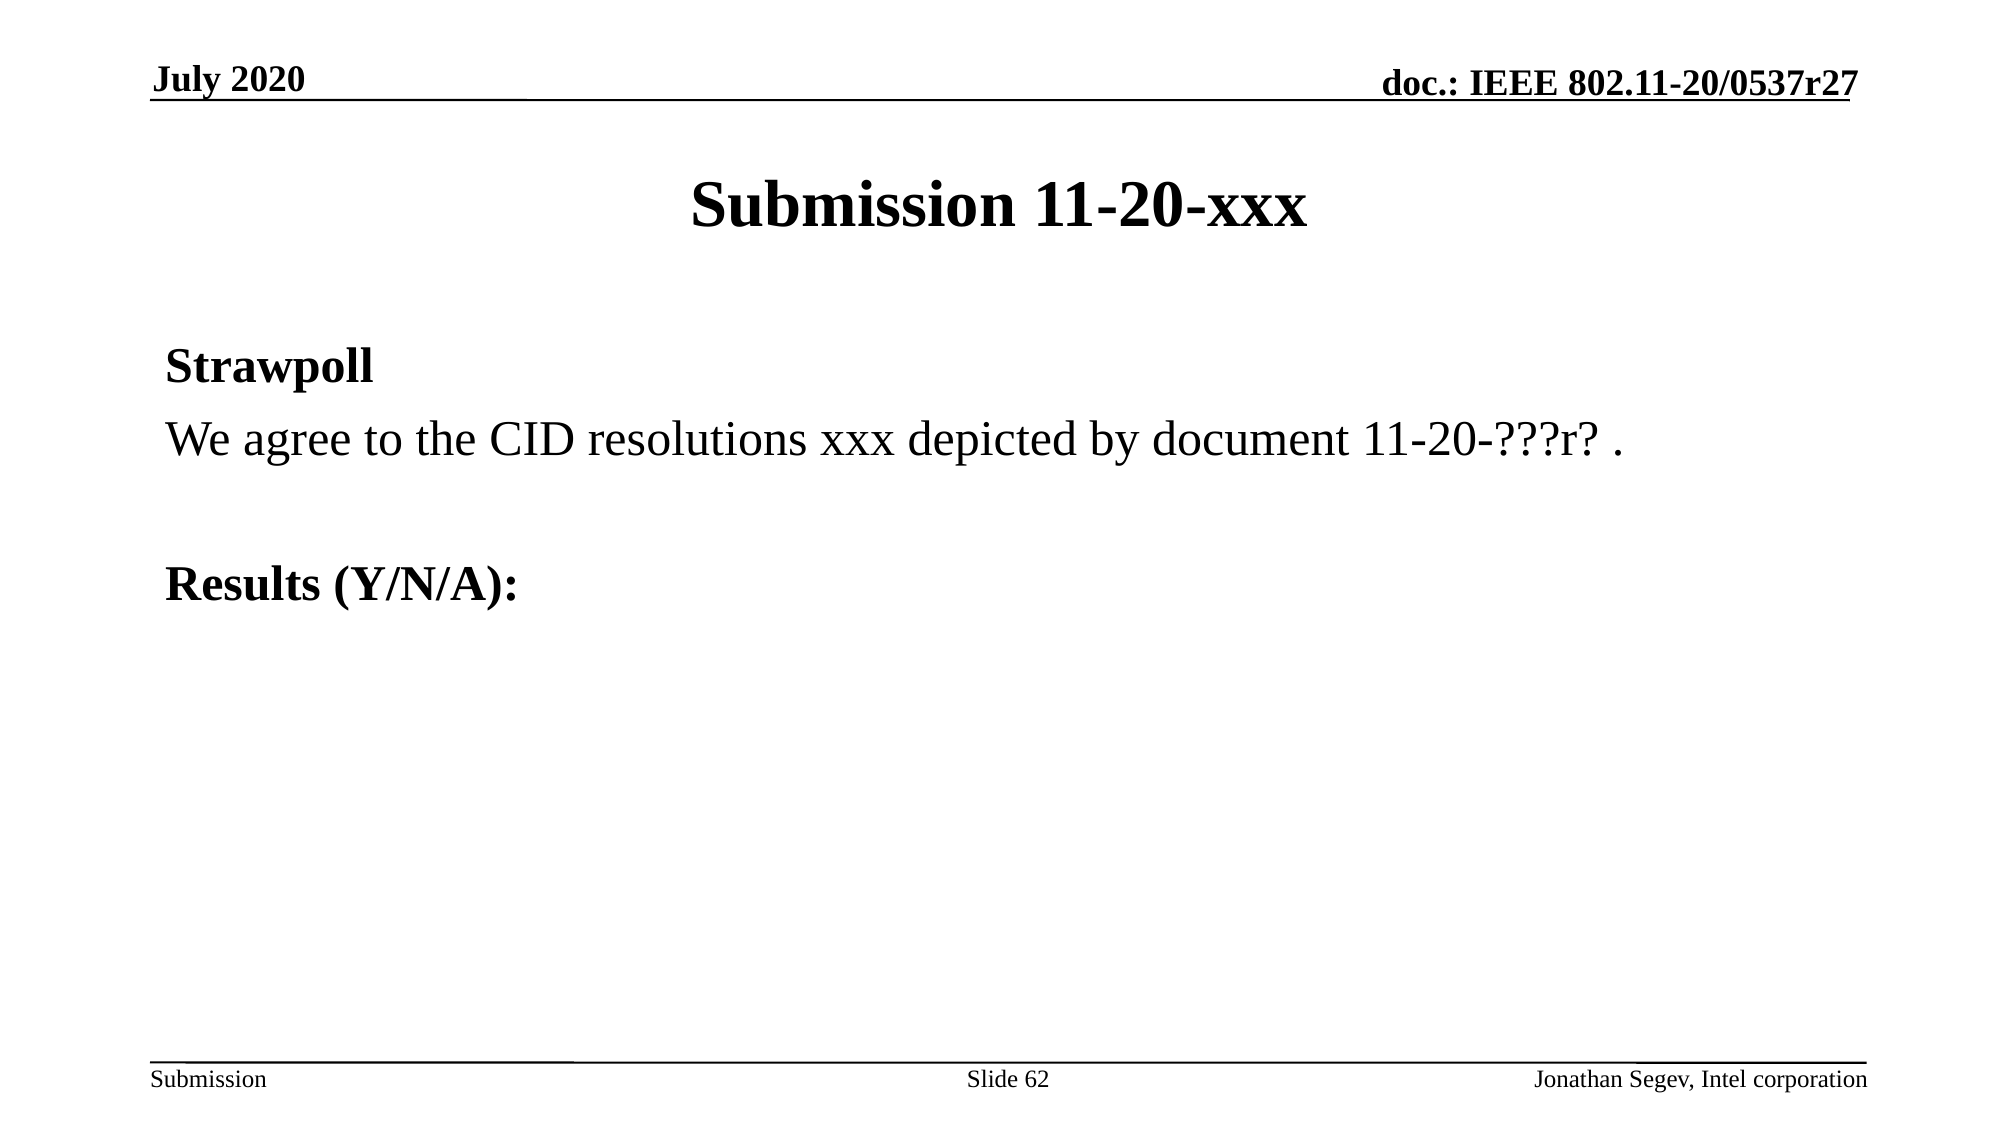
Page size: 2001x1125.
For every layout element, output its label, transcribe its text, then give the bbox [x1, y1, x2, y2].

list Strawpoll We agree to the CID resolutions xxx depicted by document 11-20-???r? . Results (Y/N/A): [149, 324, 1850, 1000]
footer Jonathan Segev, Intel corporation [1171, 1061, 1869, 1093]
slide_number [152, 54, 563, 100]
title Submission 11-20-xxx [149, 112, 1850, 288]
slide_number Slide 62 [950, 1061, 1067, 1123]
